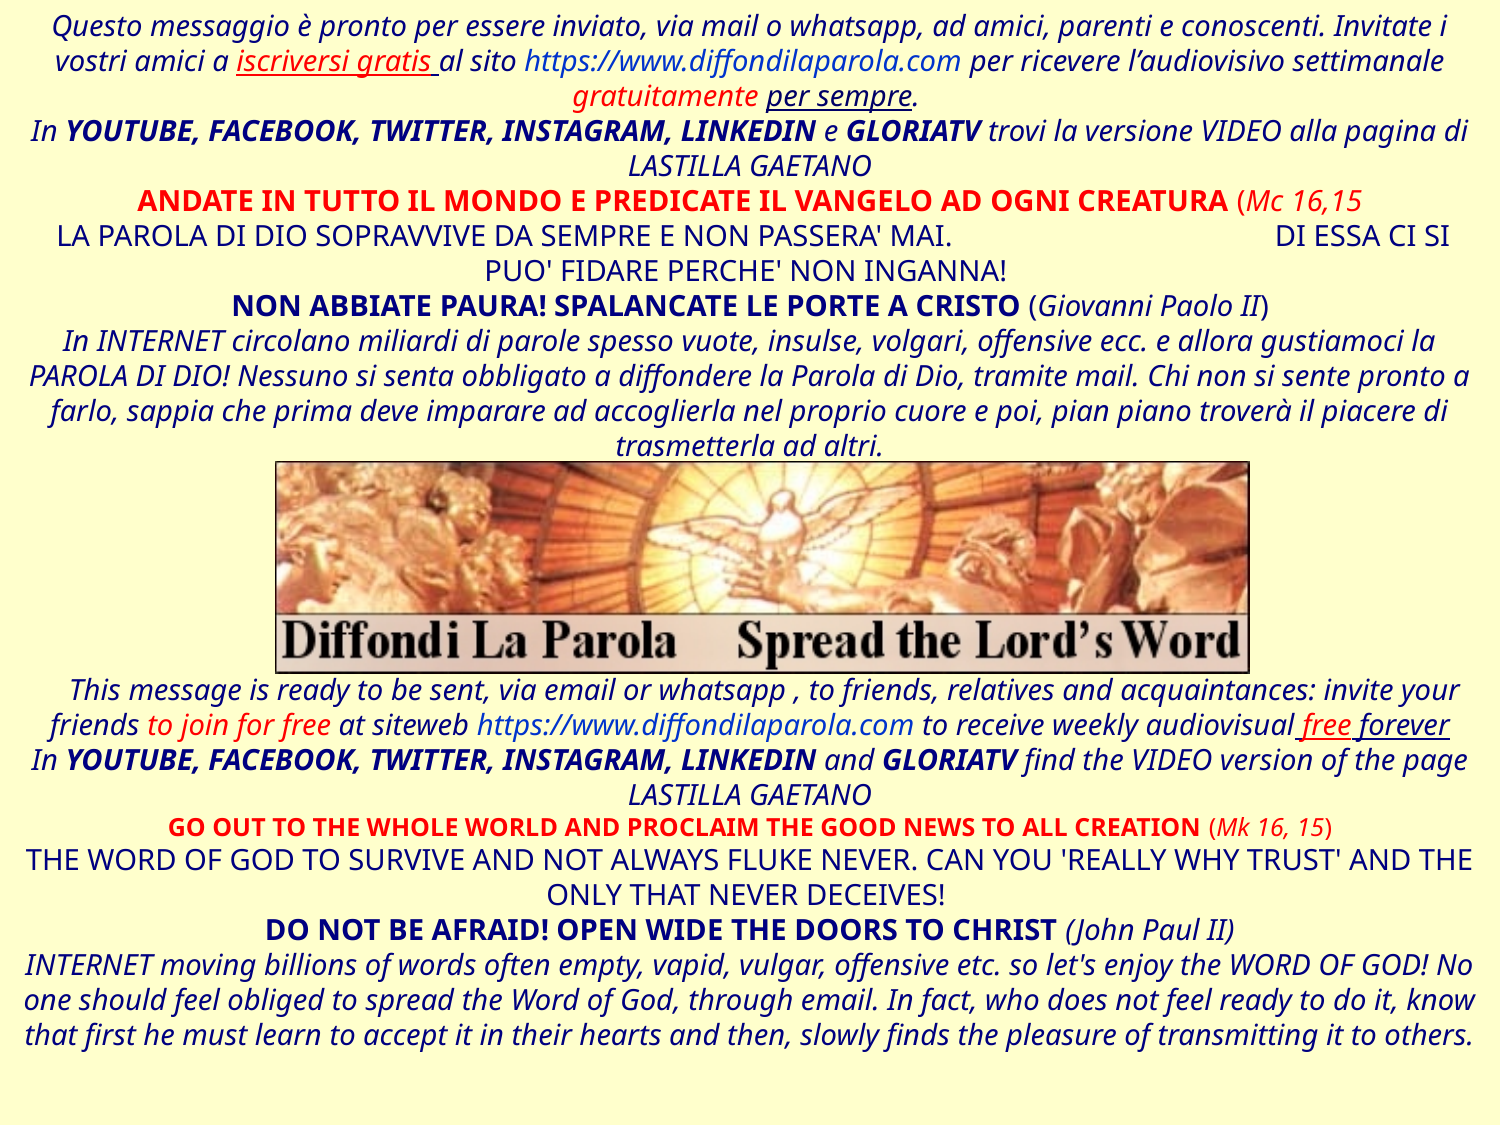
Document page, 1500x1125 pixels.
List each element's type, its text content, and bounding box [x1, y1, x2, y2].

text_box Questo messaggio è pronto per essere inviato, via mail o whatsapp, ad amici, parenti e conoscenti. Invitate i vostri amici a iscriversi gratis al sito https://www.diffondilaparola.com per ricevere l’audiovisivo settimanale gratuitamente per sempre. In YOUTUBE, FACEBOOK, TWITTER, INSTAGRAM, LINKEDIN e GLORIATV trovi la versione VIDEO alla pagina di LASTILLA GAETANO ANDATE IN TUTTO IL MONDO E PREDICATE IL VANGELO AD OGNI CREATURA (Mc 16,15 LA PAROLA DI DIO SOPRAVVIVE DA SEMPRE E NON PASSERA' MAI. DI ESSA CI SI PUO' FIDARE PERCHE' NON INGANNA! NON ABBIATE PAURA! SPALANCATE LE PORTE A CRISTO (Giovanni Paolo II) In INTERNET circolano miliardi di parole spesso vuote, insulse, volgari, offensive ecc. e allora gustiamoci la PAROLA DI DIO! Nessuno si senta obbligato a diffondere la Parola di Dio, tramite mail. Chi non si sente pronto a farlo, sappia che prima deve imparare ad accoglierla nel proprio cuore e poi, pian piano troverà il piacere di trasmetterla ad altri. This message is ready to be sent, via email or whatsapp , to friends, relatives and acquaintances: invite your friends to join for free at siteweb https://www.diffondilaparola.com to receive weekly audiovisual free forever In YOUTUBE, FACEBOOK, TWITTER, INSTAGRAM, LINKEDIN and GLORIATV find the VIDEO version of the page LASTILLA GAETANO GO OUT TO THE WHOLE WORLD AND PROCLAIM THE GOOD NEWS TO ALL CREATION (Mk 16, 15) THE WORD OF GOD TO SURVIVE AND NOT ALWAYS FLUKE NEVER. CAN YOU 'REALLY WHY TRUST' AND THE ONLY THAT NEVER DECEIVES! DO NOT BE AFRAID! OPEN WIDE THE DOORS TO CHRIST (John Paul II) INTERNET moving billions of words often empty, vapid, vulgar, offensive etc. so let's enjoy the WORD OF GOD! No one should feel obliged to spread the Word of God, through email. In fact, who does not feel ready to do it, know that first he must learn to accept it in their hearts and then, slowly finds the pleasure of transmitting it to others. [0, 0, 1500, 1059]
picture [274, 461, 1250, 674]
